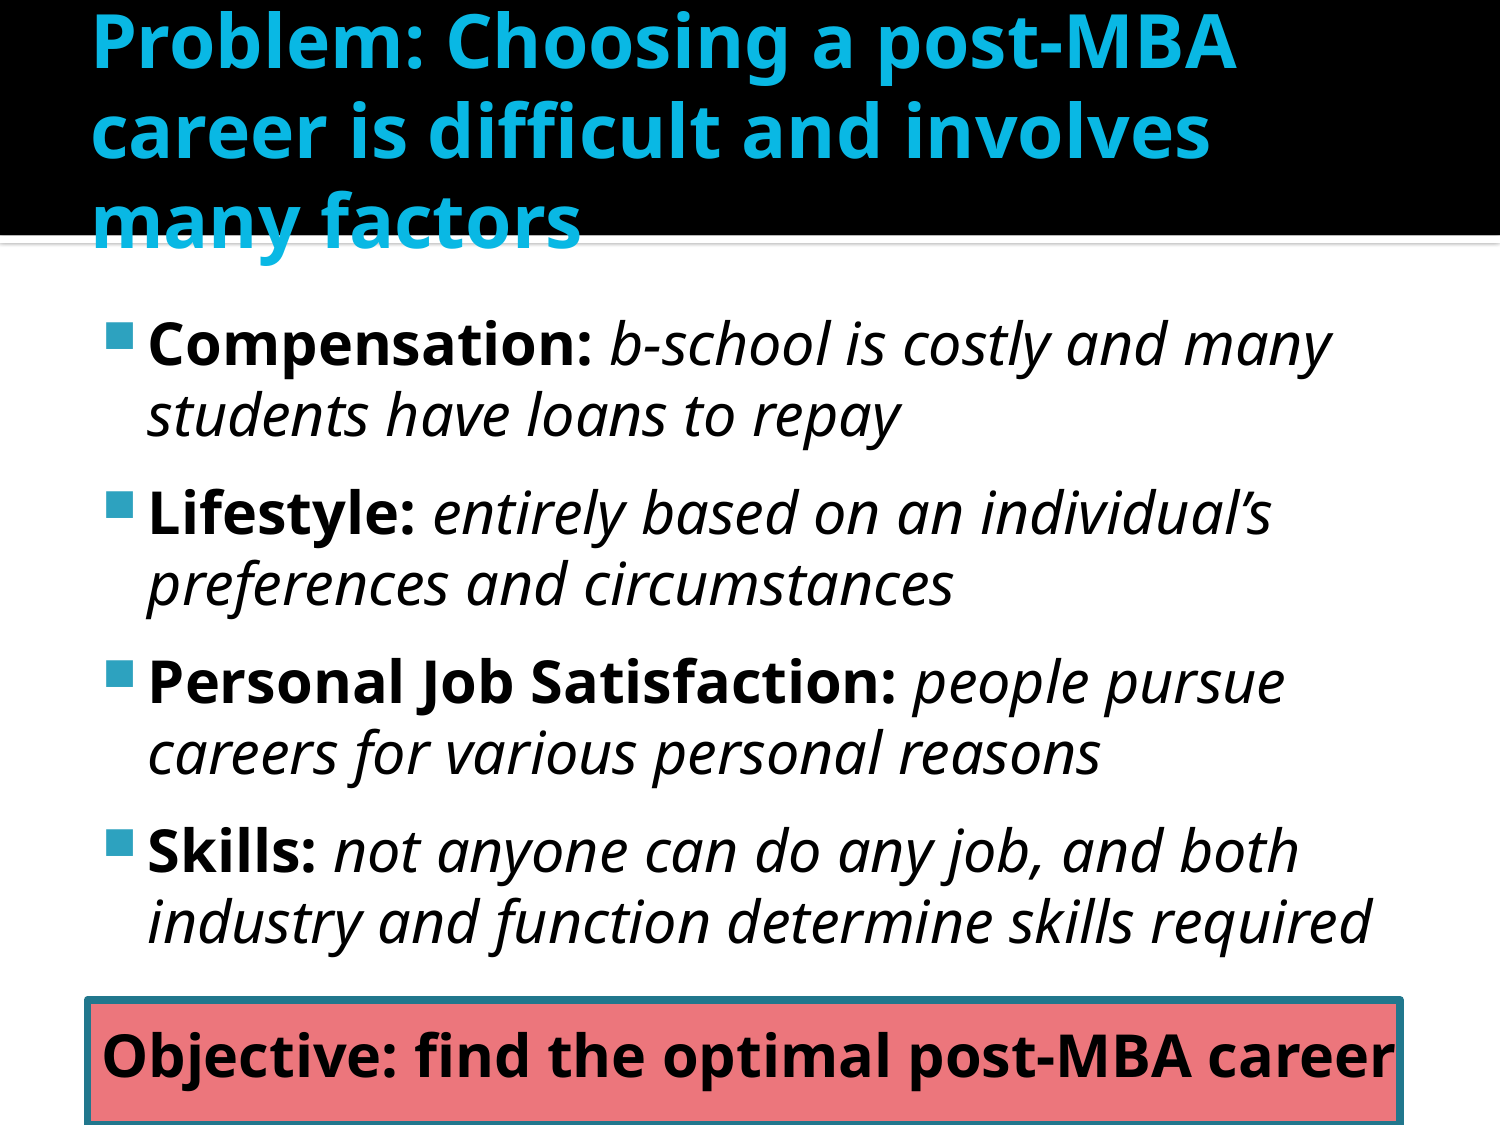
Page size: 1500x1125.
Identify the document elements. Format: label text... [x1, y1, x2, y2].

list Compensation: b-school is costly and many students have loans to repay Lifestyle: entirely based on an individual’s preferences and circumstances Personal Job Satisfaction: people pursue careers for various personal reasons Skills: not anyone can do any job, and both industry and function determine skills required Objective: find the optimal post-MBA career [75, 291, 1425, 1125]
title Problem: Choosing a post-MBA career is difficult and involves many factors [75, 25, 1425, 231]
